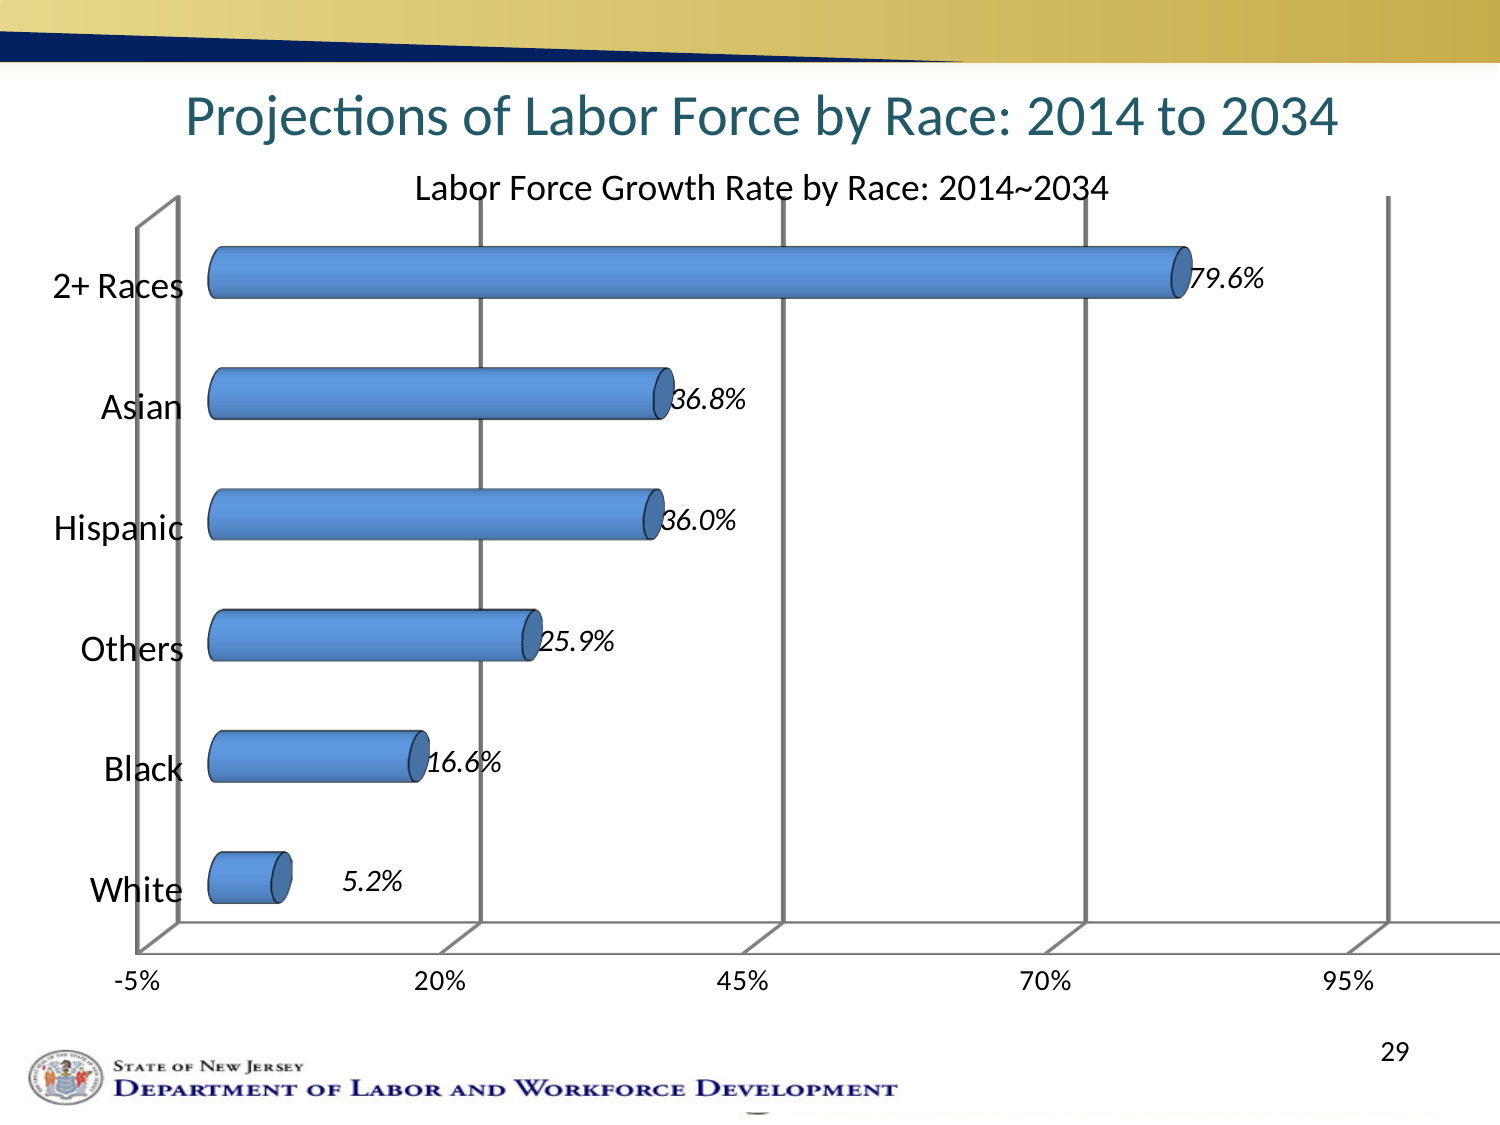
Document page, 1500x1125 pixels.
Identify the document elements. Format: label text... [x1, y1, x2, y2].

picture [712, 1113, 1438, 1118]
text_box Projections of Labor Force by Race: 2014 to 2034 [124, 69, 1400, 155]
chart [0, 187, 1500, 1038]
slide_number 29 [1074, 1049, 1425, 1103]
text_box Labor Force Growth Rate by Race: 2014~2034 [400, 155, 1125, 183]
